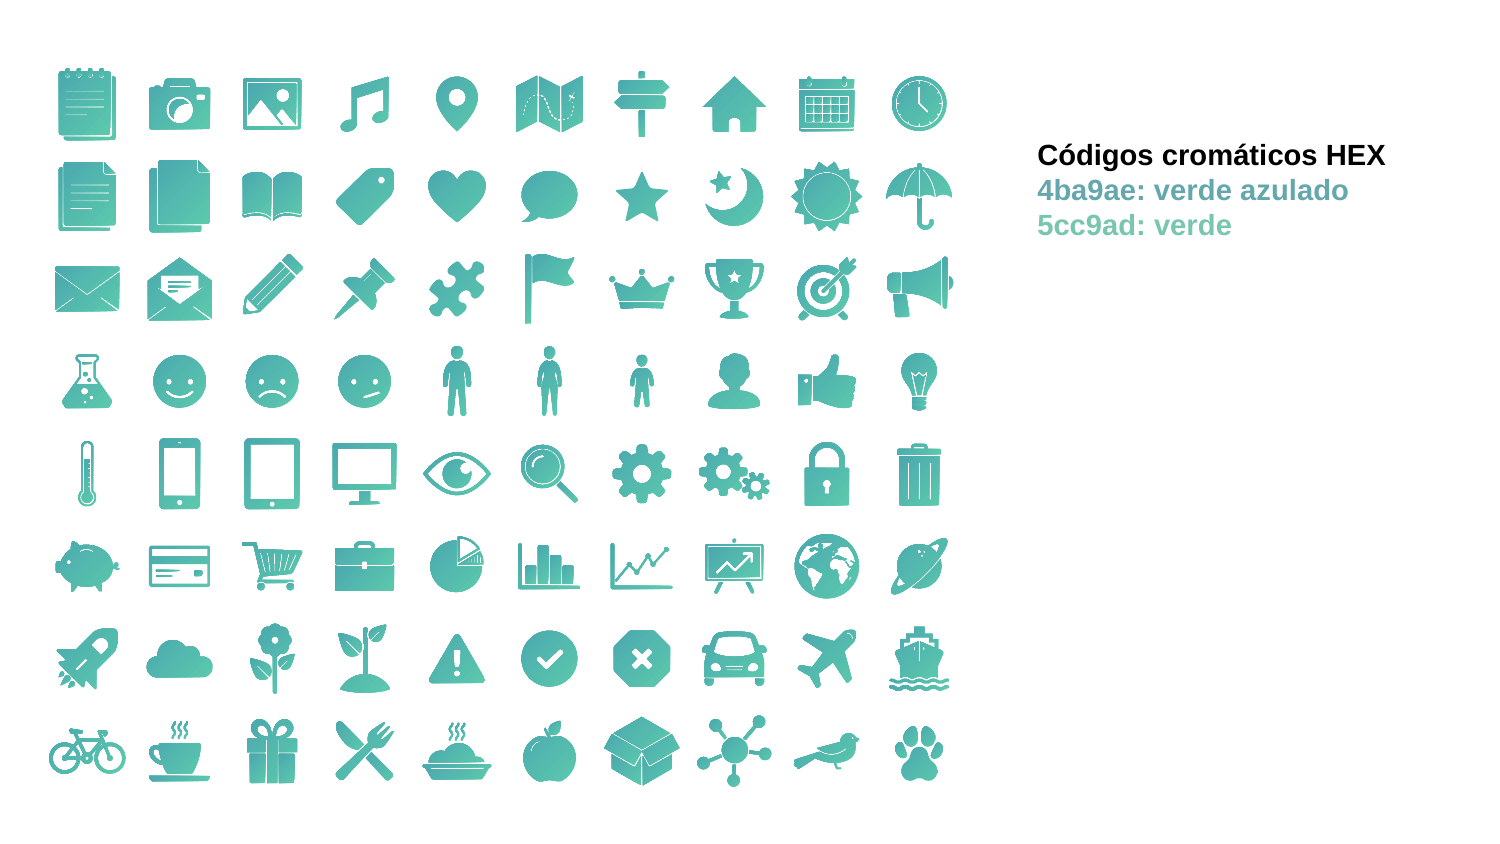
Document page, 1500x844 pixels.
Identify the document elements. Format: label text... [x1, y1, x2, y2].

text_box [147, 257, 212, 321]
text_box [245, 355, 299, 408]
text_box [334, 258, 396, 320]
text_box [153, 355, 206, 408]
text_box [891, 76, 947, 132]
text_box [332, 443, 397, 505]
text_box [616, 171, 668, 222]
text_box [428, 170, 486, 223]
text_box [49, 728, 126, 774]
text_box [890, 537, 948, 595]
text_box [705, 538, 764, 594]
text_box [246, 718, 298, 784]
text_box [699, 447, 770, 501]
text_box [429, 261, 485, 317]
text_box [705, 168, 764, 226]
text_box [521, 630, 578, 687]
text_box [436, 76, 478, 132]
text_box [614, 71, 670, 137]
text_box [895, 725, 944, 782]
text_box [708, 353, 761, 410]
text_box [241, 542, 303, 591]
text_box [148, 720, 211, 782]
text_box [885, 162, 953, 230]
text_box [702, 76, 767, 132]
text_box Códigos cromáticos HEX 4ba9ae: verde azulado 5cc9ad: verde [1022, 75, 1405, 302]
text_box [148, 545, 211, 588]
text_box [797, 354, 856, 409]
text_box [340, 76, 389, 132]
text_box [55, 266, 120, 312]
text_box [146, 640, 213, 678]
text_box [901, 352, 938, 411]
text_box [58, 68, 116, 141]
text_box [613, 630, 671, 687]
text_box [704, 259, 764, 319]
text_box [429, 634, 485, 684]
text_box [56, 628, 118, 690]
text_box [338, 355, 391, 408]
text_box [524, 253, 575, 324]
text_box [58, 161, 116, 232]
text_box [609, 268, 675, 309]
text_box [442, 345, 472, 417]
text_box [338, 624, 391, 693]
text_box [797, 257, 857, 321]
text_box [897, 443, 942, 506]
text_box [249, 623, 295, 694]
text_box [697, 715, 772, 787]
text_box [889, 626, 950, 691]
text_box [78, 440, 97, 507]
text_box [798, 76, 855, 132]
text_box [515, 75, 584, 133]
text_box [610, 543, 674, 590]
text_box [886, 256, 954, 318]
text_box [518, 543, 581, 590]
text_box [242, 253, 304, 315]
text_box [159, 438, 201, 510]
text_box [603, 716, 680, 786]
text_box [55, 541, 120, 592]
text_box [794, 733, 860, 770]
text_box [804, 442, 850, 506]
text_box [630, 354, 654, 408]
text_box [422, 722, 492, 780]
text_box [794, 534, 860, 599]
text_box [523, 720, 576, 782]
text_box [148, 78, 211, 130]
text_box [791, 161, 863, 232]
text_box [612, 444, 672, 504]
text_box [335, 721, 394, 781]
text_box [521, 171, 578, 222]
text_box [537, 346, 562, 416]
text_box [242, 78, 302, 130]
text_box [520, 444, 579, 504]
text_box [242, 171, 302, 222]
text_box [149, 160, 211, 233]
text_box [430, 536, 484, 593]
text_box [422, 452, 492, 496]
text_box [62, 354, 113, 409]
text_box [335, 168, 394, 226]
text_box [244, 438, 300, 510]
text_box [334, 541, 395, 592]
text_box [797, 629, 856, 688]
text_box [701, 631, 767, 687]
